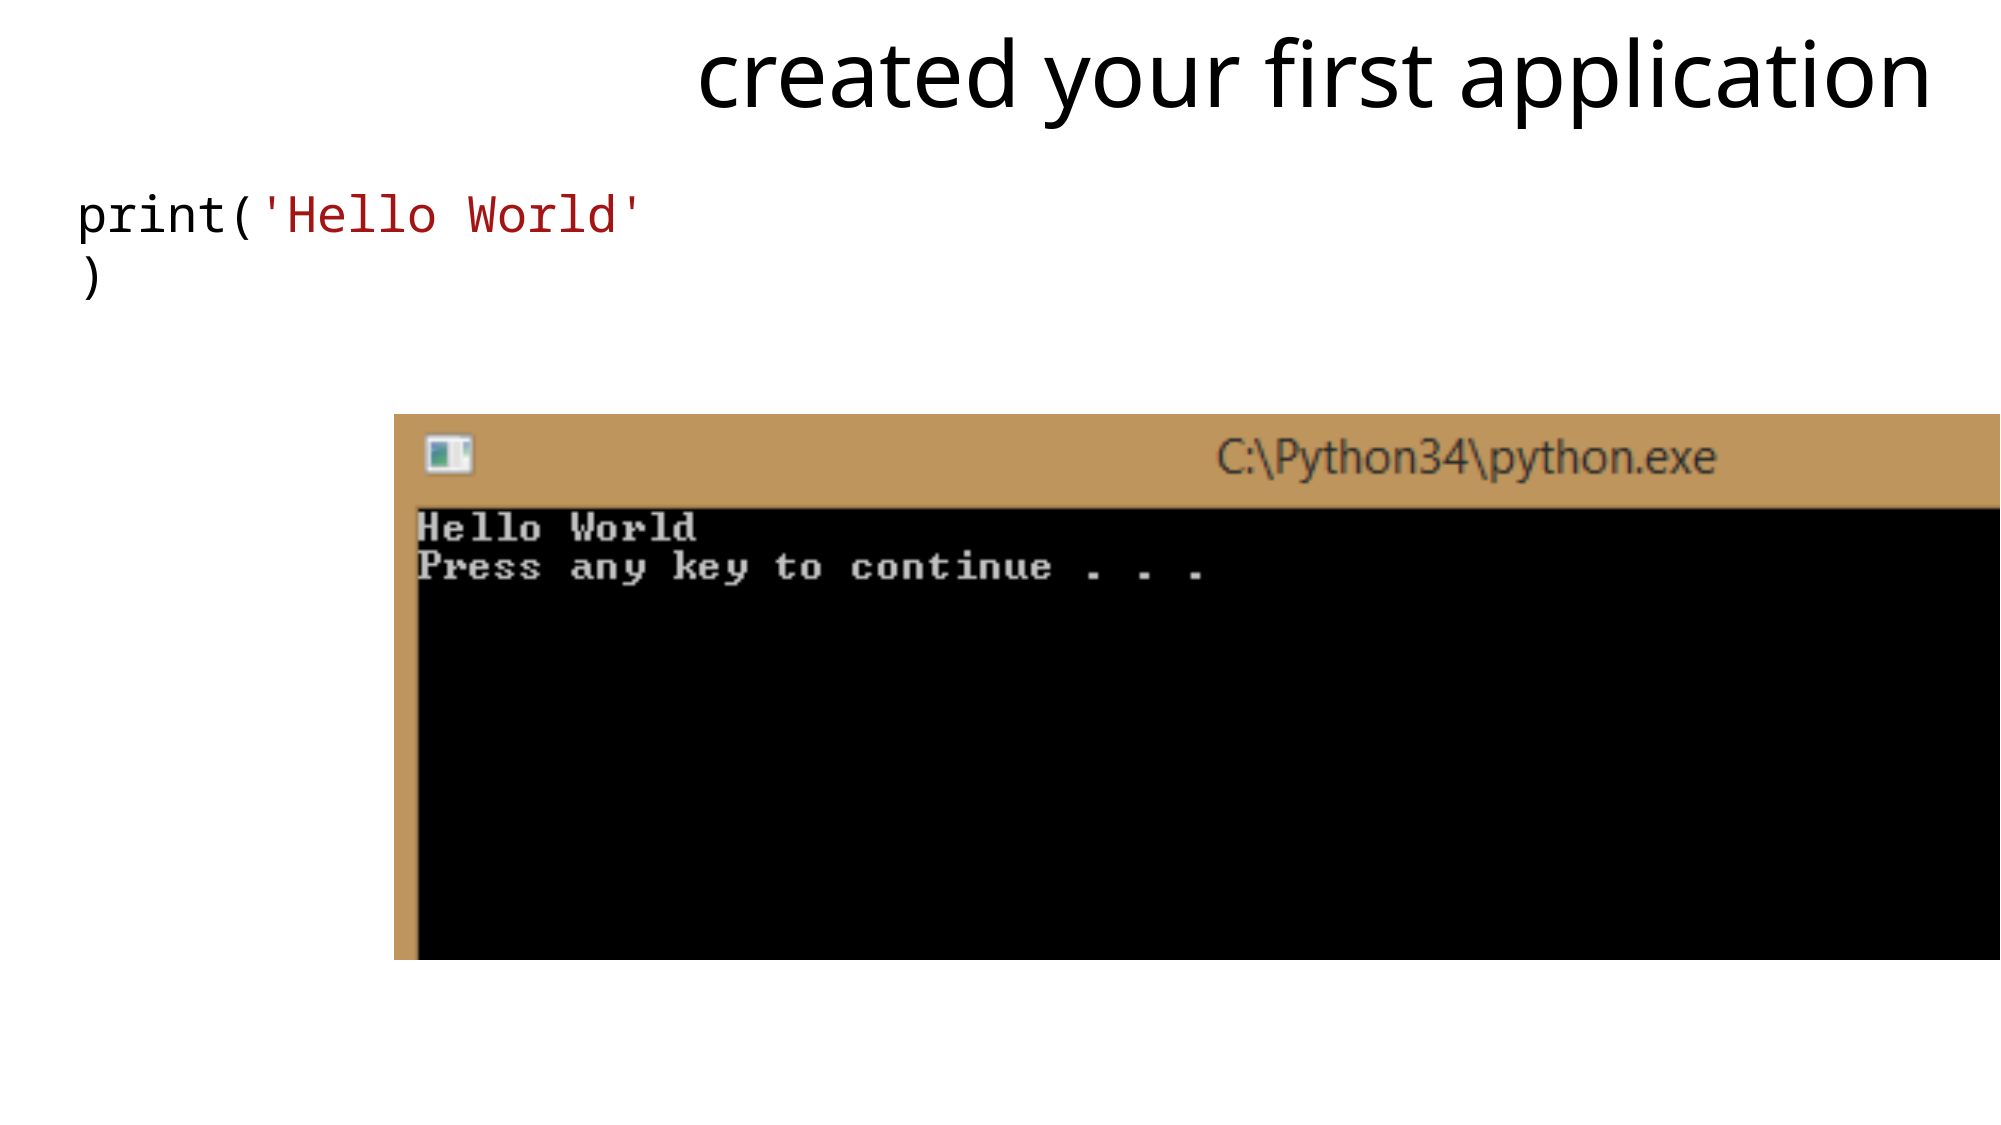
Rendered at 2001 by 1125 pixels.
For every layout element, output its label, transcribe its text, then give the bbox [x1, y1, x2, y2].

picture [394, 414, 2000, 960]
title You have now created your first application [678, 29, 1953, 205]
list print('Hello World') [62, 0, 678, 569]
